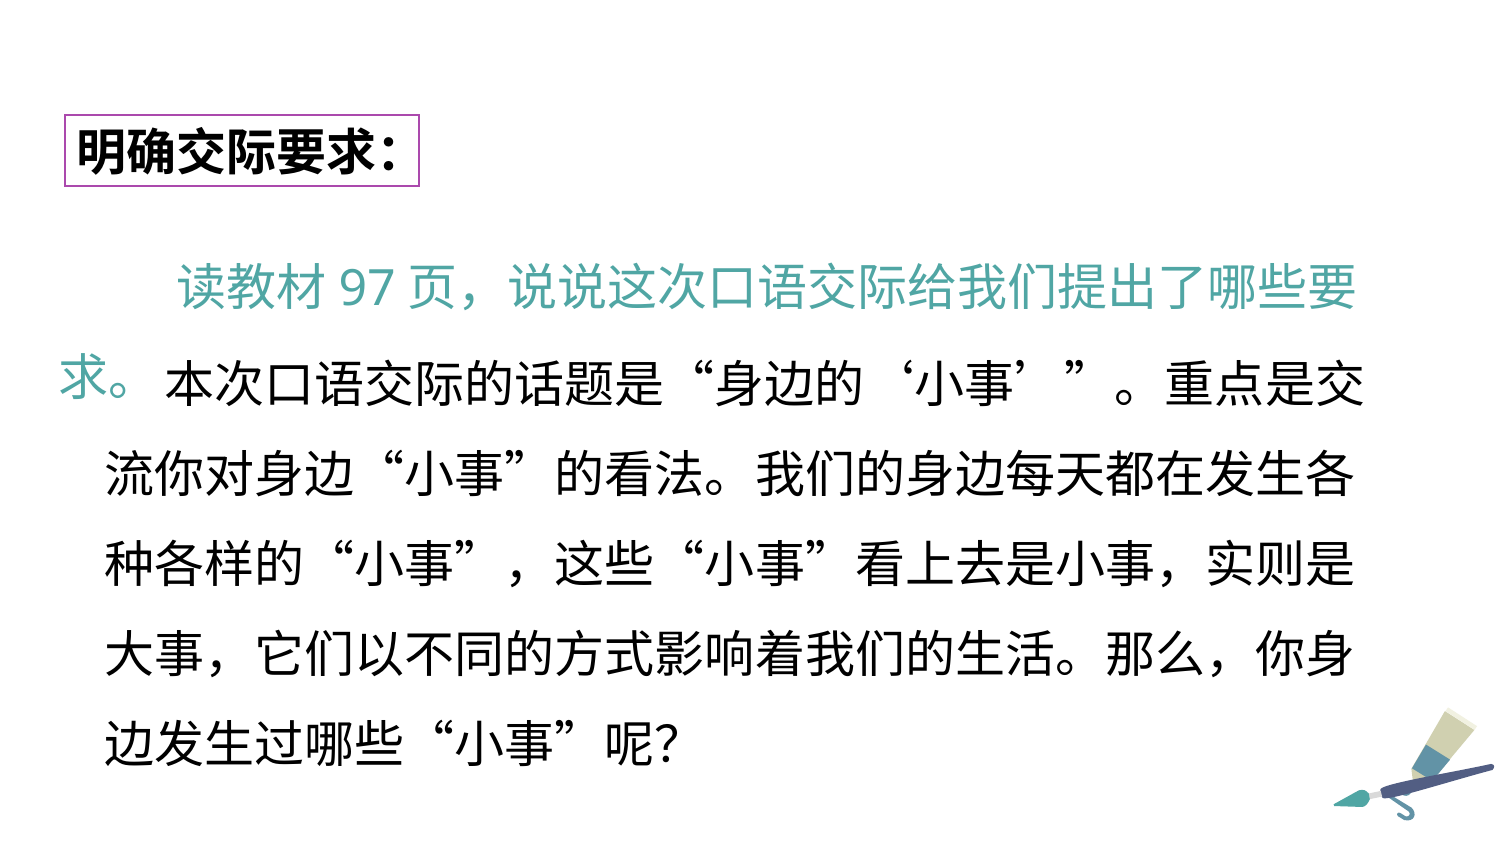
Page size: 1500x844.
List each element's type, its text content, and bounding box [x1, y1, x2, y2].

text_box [1358, 708, 1481, 844]
text_box 读教材97页，说说这次口语交际给我们提出了哪些要求。 [43, 217, 1419, 503]
text_box 本次口语交际的话题是“身边的‘小事’”。重点是交流你对身边“小事”的看法。我们的身边每天都在发生各种各样的“小事”，这些“小事”看上去是小事，实则是大事，它们以不同的方式影响着我们的生活。那么，你身边发生过哪些“小事”呢？ [90, 503, 1410, 780]
text_box 明确交际要求： [64, 114, 420, 187]
